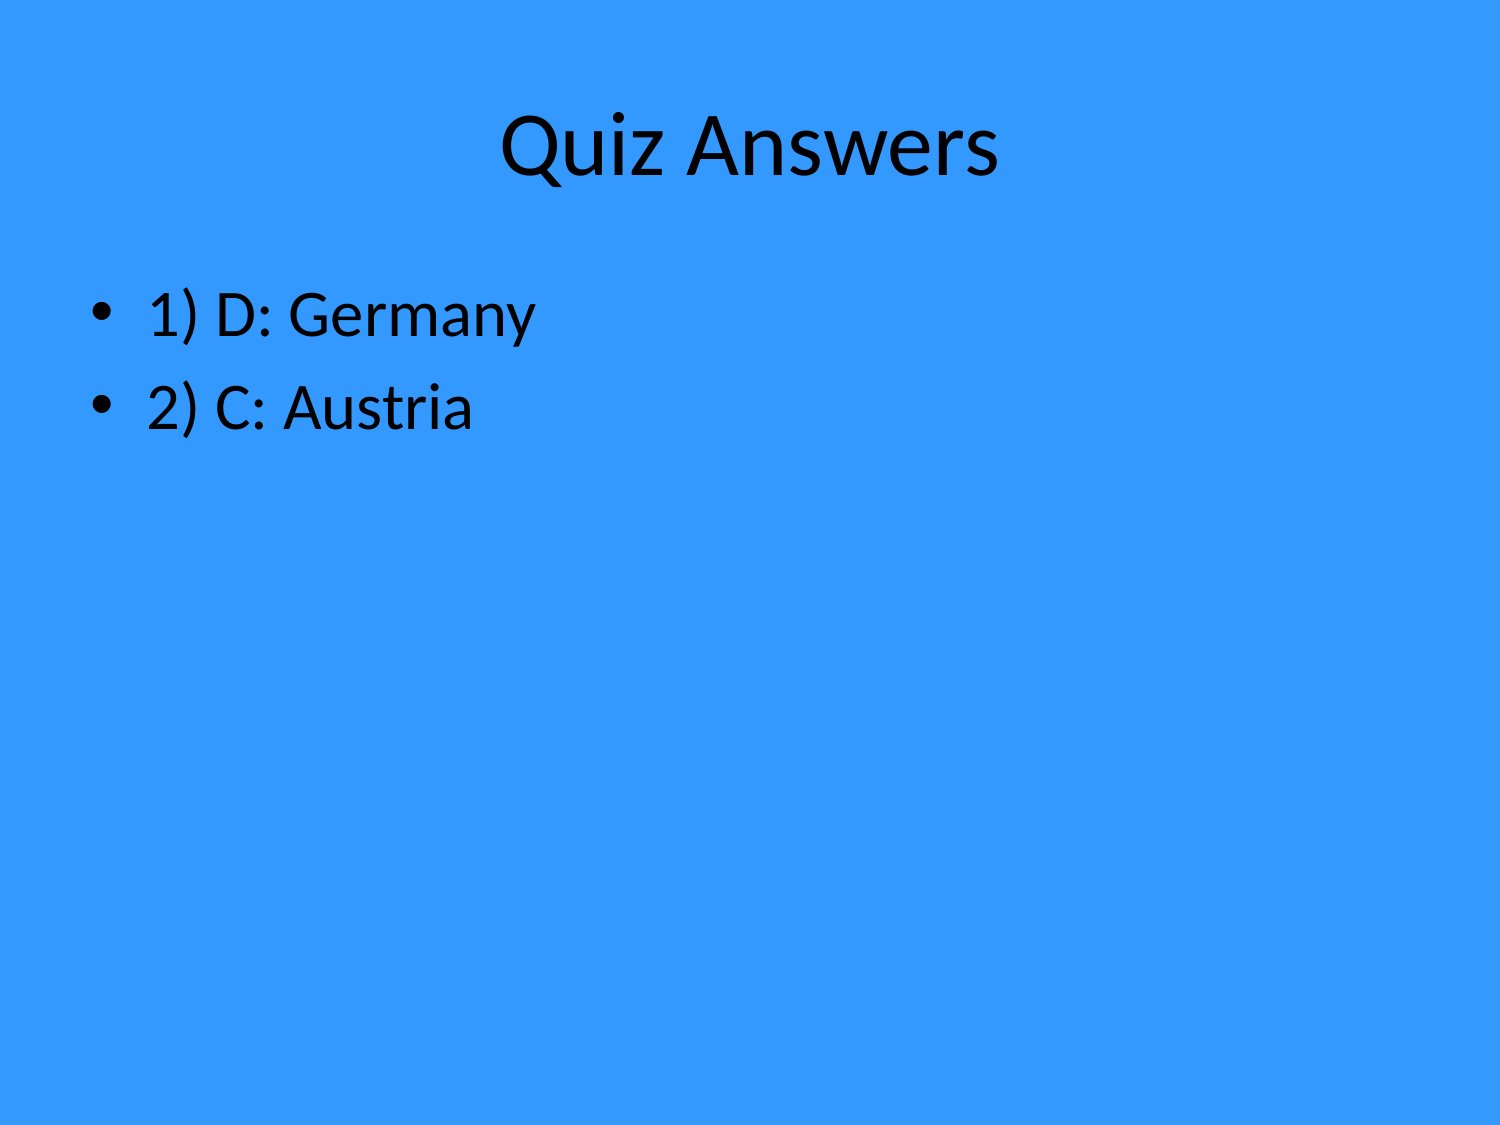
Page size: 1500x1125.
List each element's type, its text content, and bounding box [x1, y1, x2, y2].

list 1) D: Germany 2) C: Austria [74, 262, 1426, 1006]
title Quiz Answers [74, 44, 1426, 233]
